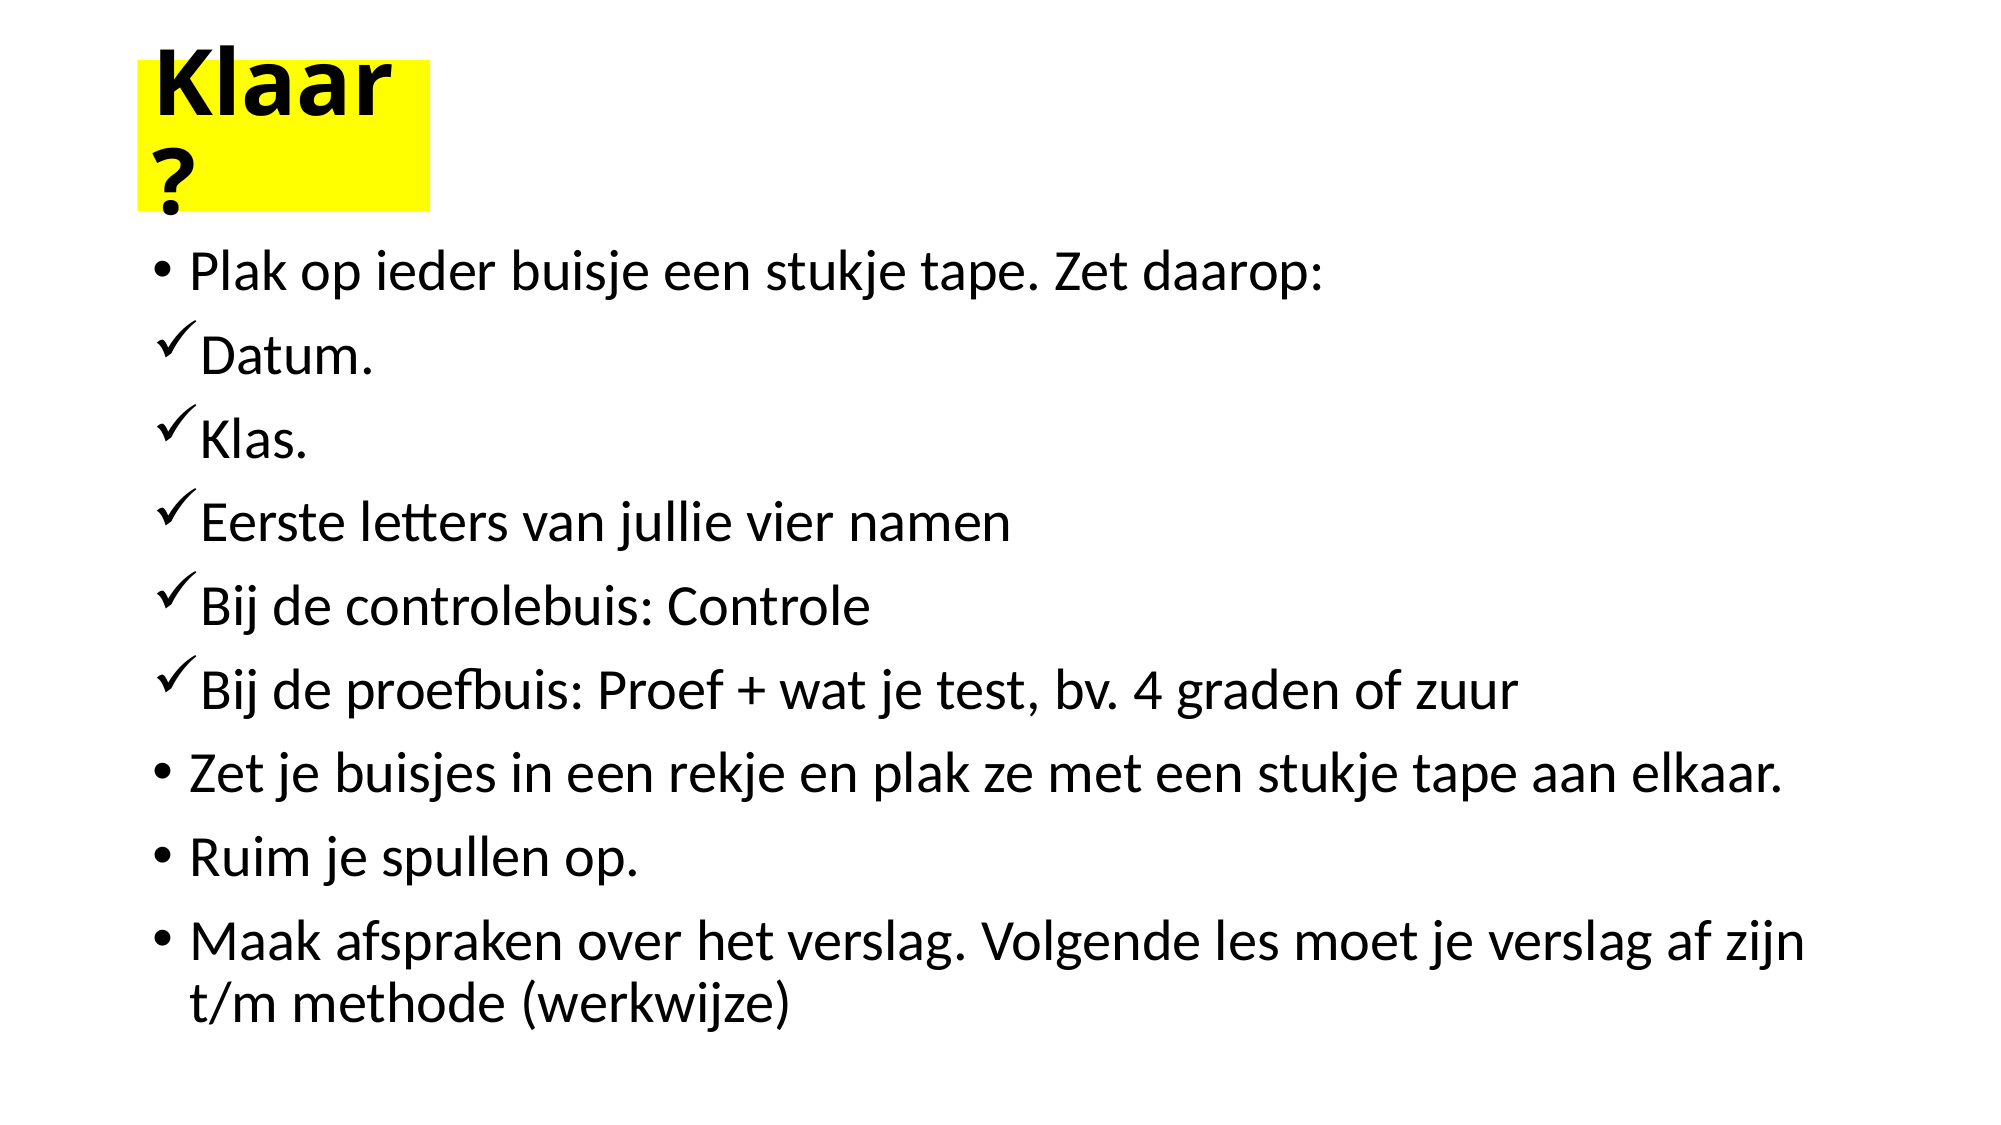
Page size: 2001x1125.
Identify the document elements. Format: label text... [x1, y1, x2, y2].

title Klaar? [137, 59, 431, 212]
list Plak op ieder buisje een stukje tape. Zet daarop: Datum. Klas. Eerste letters van jullie vier namen Bij de controlebuis: Controle Bij de proefbuis: Proef + wat je test, bv. 4 graden of zuur Zet je buisjes in een rekje en plak ze met een stukje tape aan elkaar. Ruim je spullen op. Maak afspraken over het verslag. Volgende les moet je verslag af zijn t/m methode (werkwijze) [137, 232, 1863, 1078]
